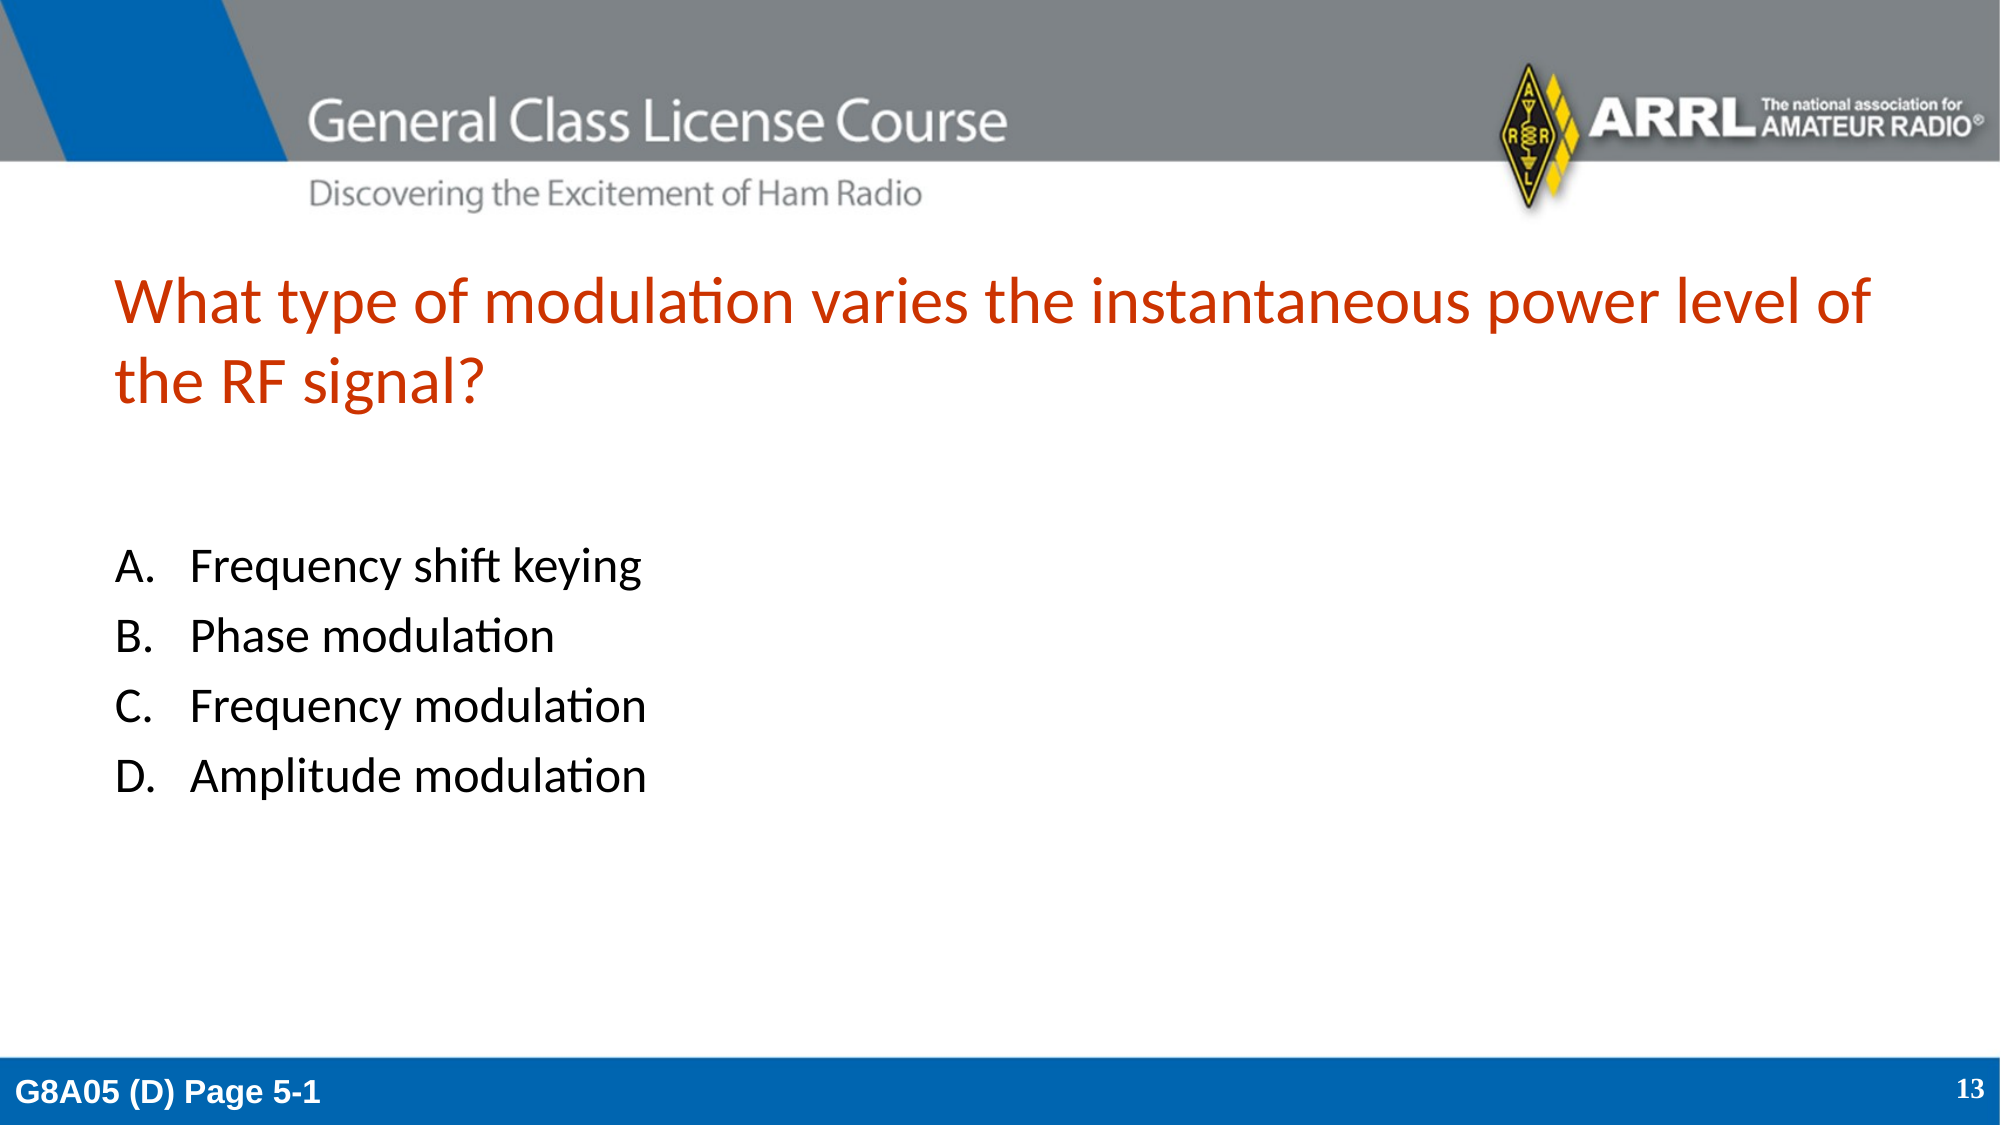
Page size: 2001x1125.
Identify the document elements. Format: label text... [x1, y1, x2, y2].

text_box G8A05 (D) Page 5-1 [0, 1062, 1313, 1118]
picture [0, 0, 2001, 1125]
title What type of modulation varies the instantaneous power level of the RF signal? [99, 249, 1900, 468]
list Frequency shift keying Phase modulation Frequency modulation Amplitude modulation [99, 525, 1900, 1005]
text_box 13 [1875, 1062, 2000, 1113]
